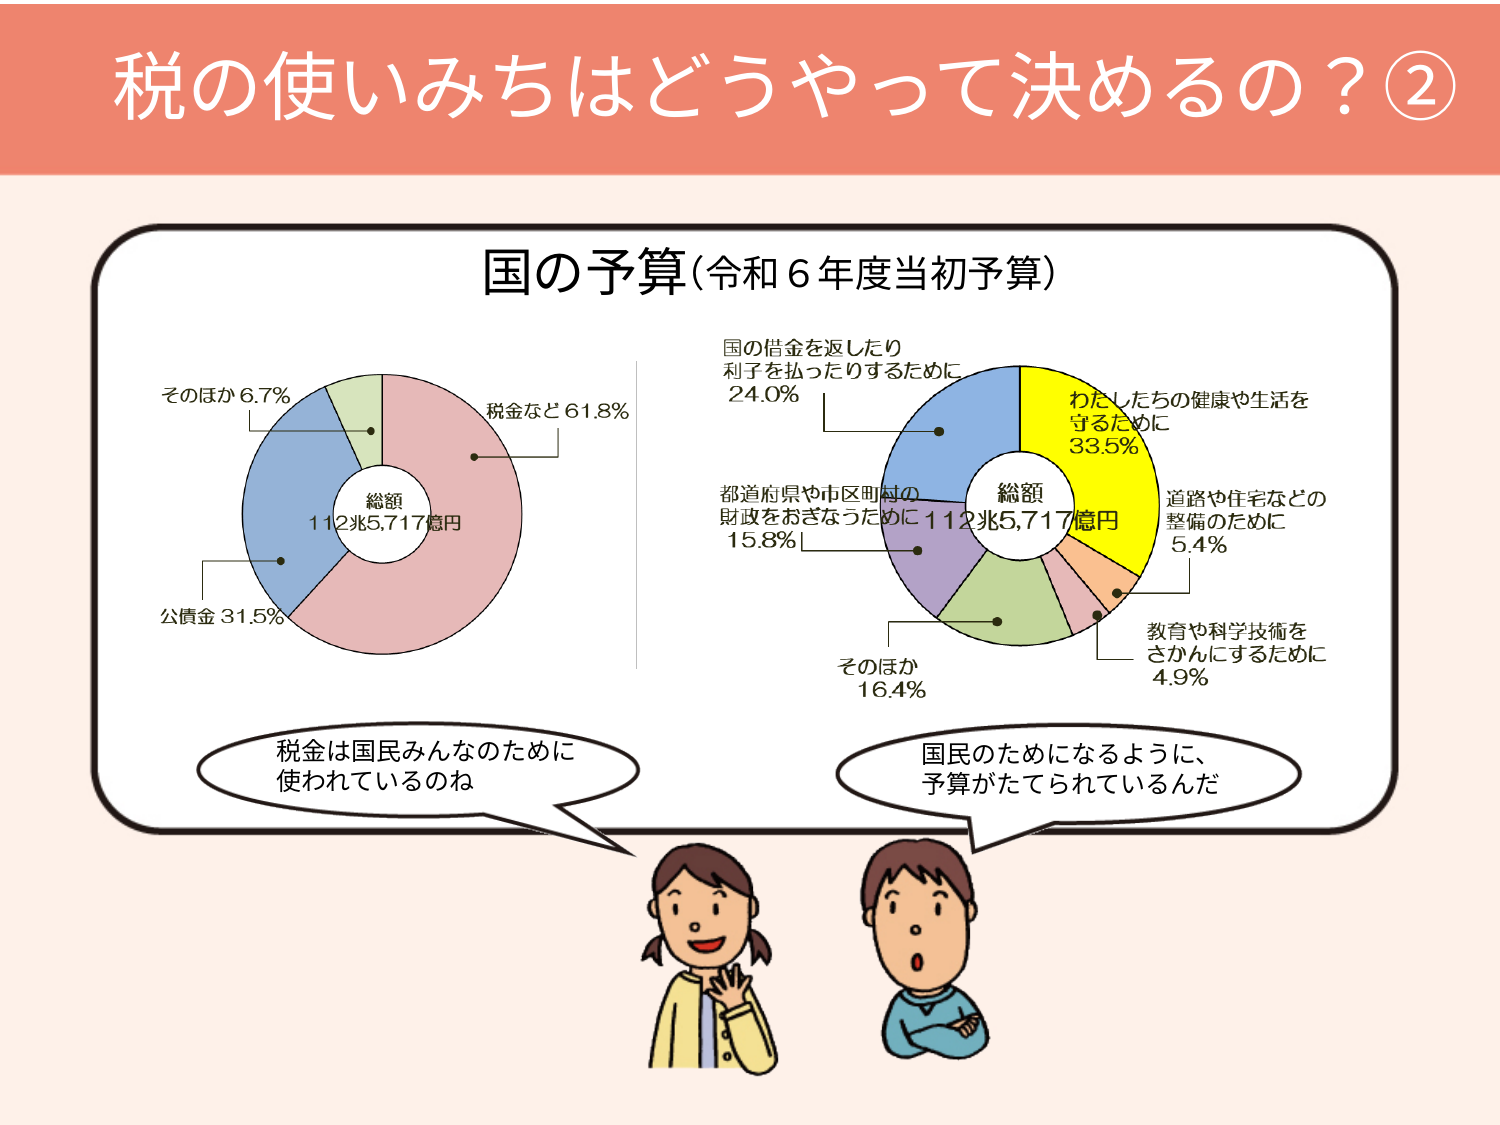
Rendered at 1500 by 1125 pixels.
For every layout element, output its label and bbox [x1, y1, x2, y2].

text_box [194, 715, 644, 863]
picture [706, 278, 1395, 738]
text_box [832, 746, 1306, 858]
text_box [0, 4, 1500, 1125]
picture [130, 361, 641, 670]
